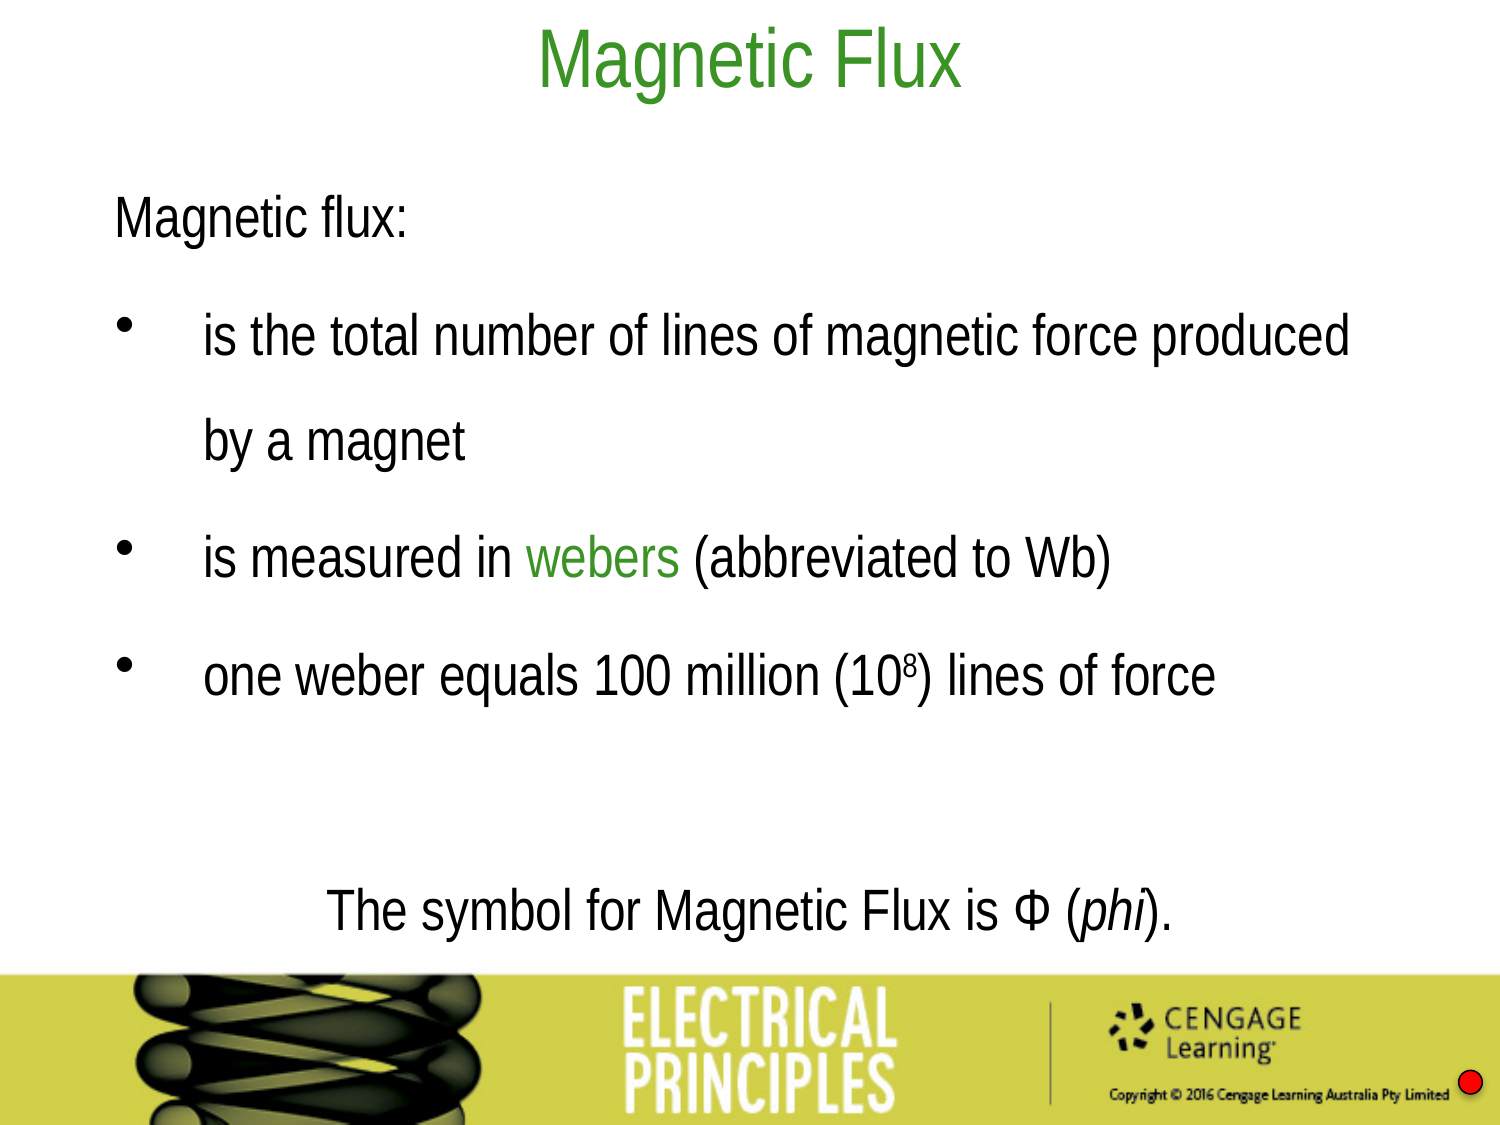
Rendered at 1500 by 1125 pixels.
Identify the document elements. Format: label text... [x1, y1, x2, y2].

picture [0, 107, 1500, 1125]
title Magnetic Flux [0, 0, 1500, 107]
text_box [1457, 1069, 1484, 1095]
text_box Magnetic flux: is the total number of lines of magnetic force produced by a magnet is measured in webers (abbreviated to Wb) one weber equals 100 million (108) lines of force The symbol for Magnetic Flux is Φ (phi). [100, 137, 1400, 950]
